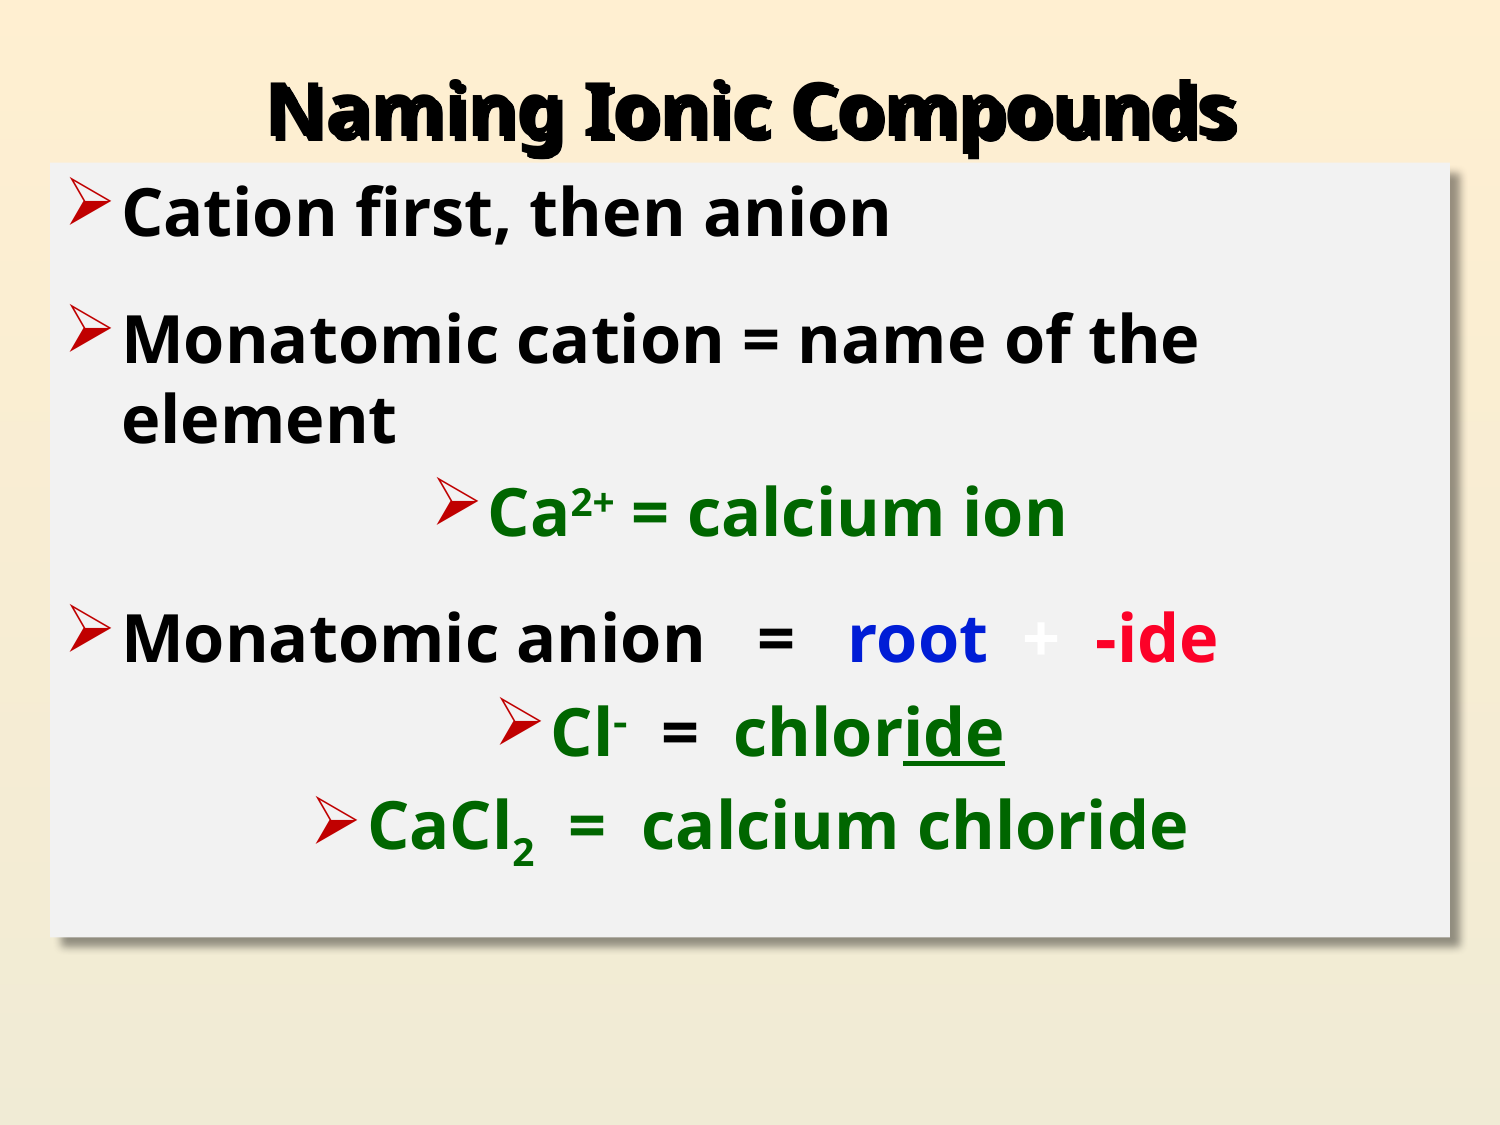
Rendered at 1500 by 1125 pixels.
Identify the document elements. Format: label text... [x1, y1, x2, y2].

title Naming Ionic Compounds [137, 49, 1363, 162]
list Cation first, then anion Monatomic cation = name of the element Ca2+ = calcium ion Monatomic anion = root + -ide Cl- = chloride CaCl2 = calcium chloride [49, 162, 1451, 938]
